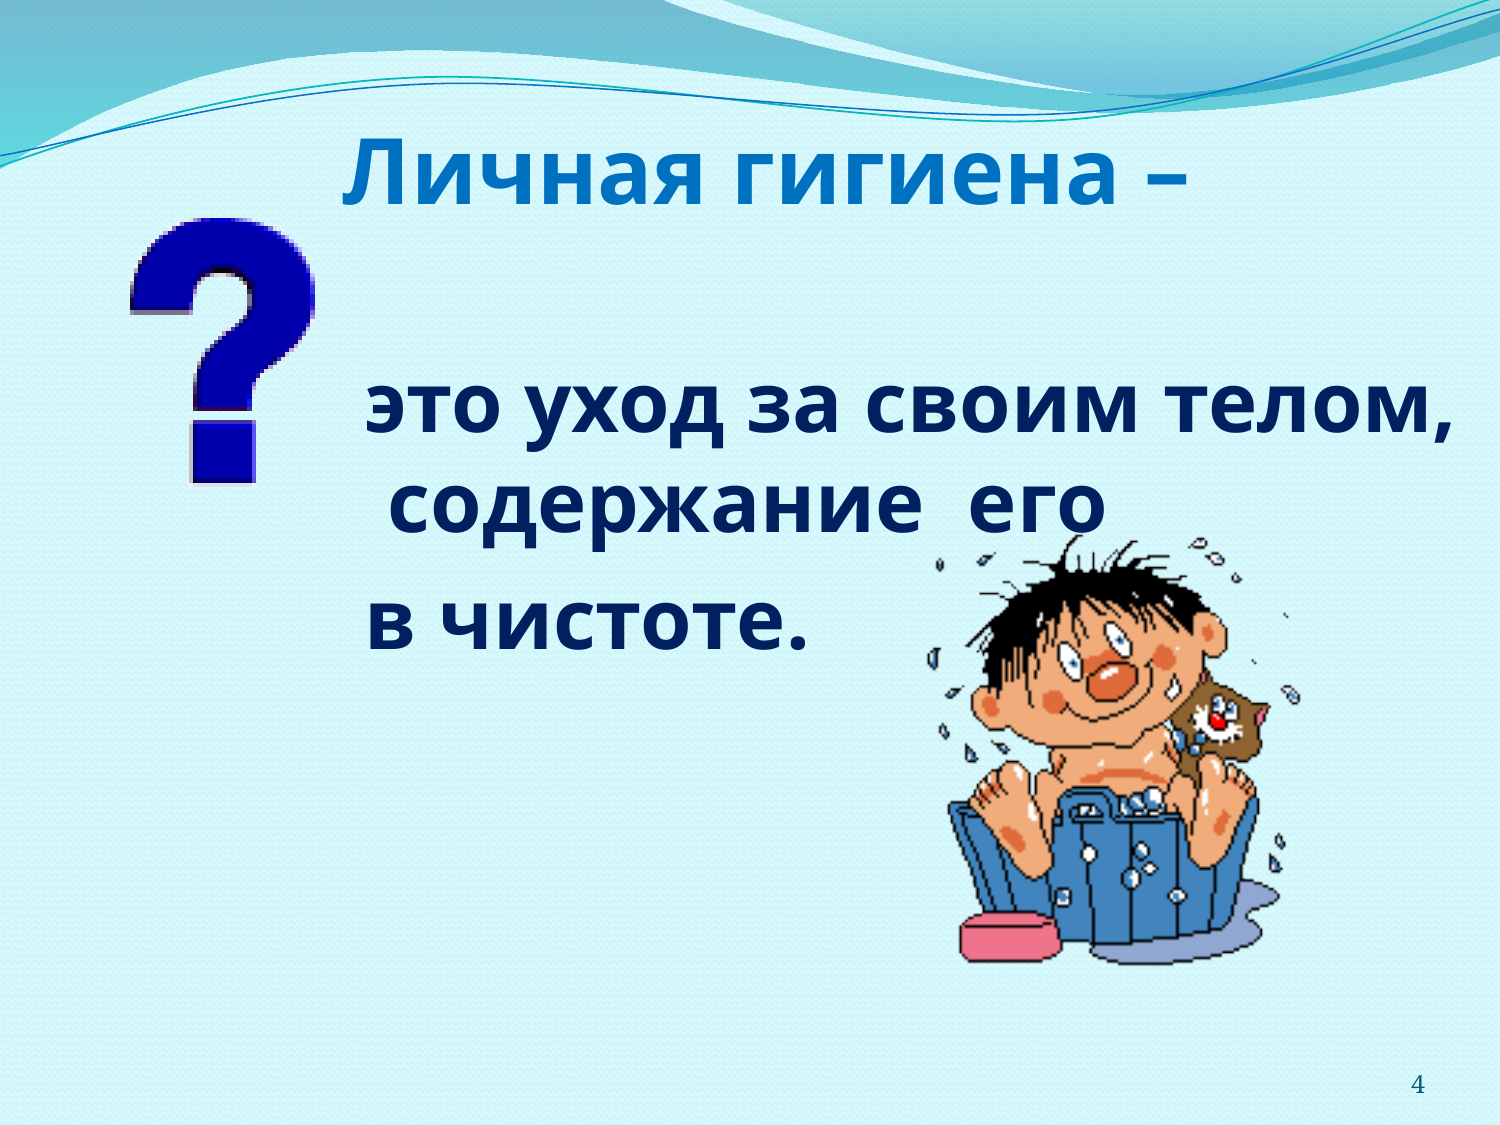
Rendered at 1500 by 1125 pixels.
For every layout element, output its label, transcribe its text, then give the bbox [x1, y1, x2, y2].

picture [925, 515, 1313, 978]
picture [105, 210, 357, 505]
list Личная гигиена – это уход за своим телом, содержание его в чистоте. [328, 105, 1500, 1005]
slide_number 4 [1299, 1042, 1425, 1103]
title [0, 44, 494, 236]
